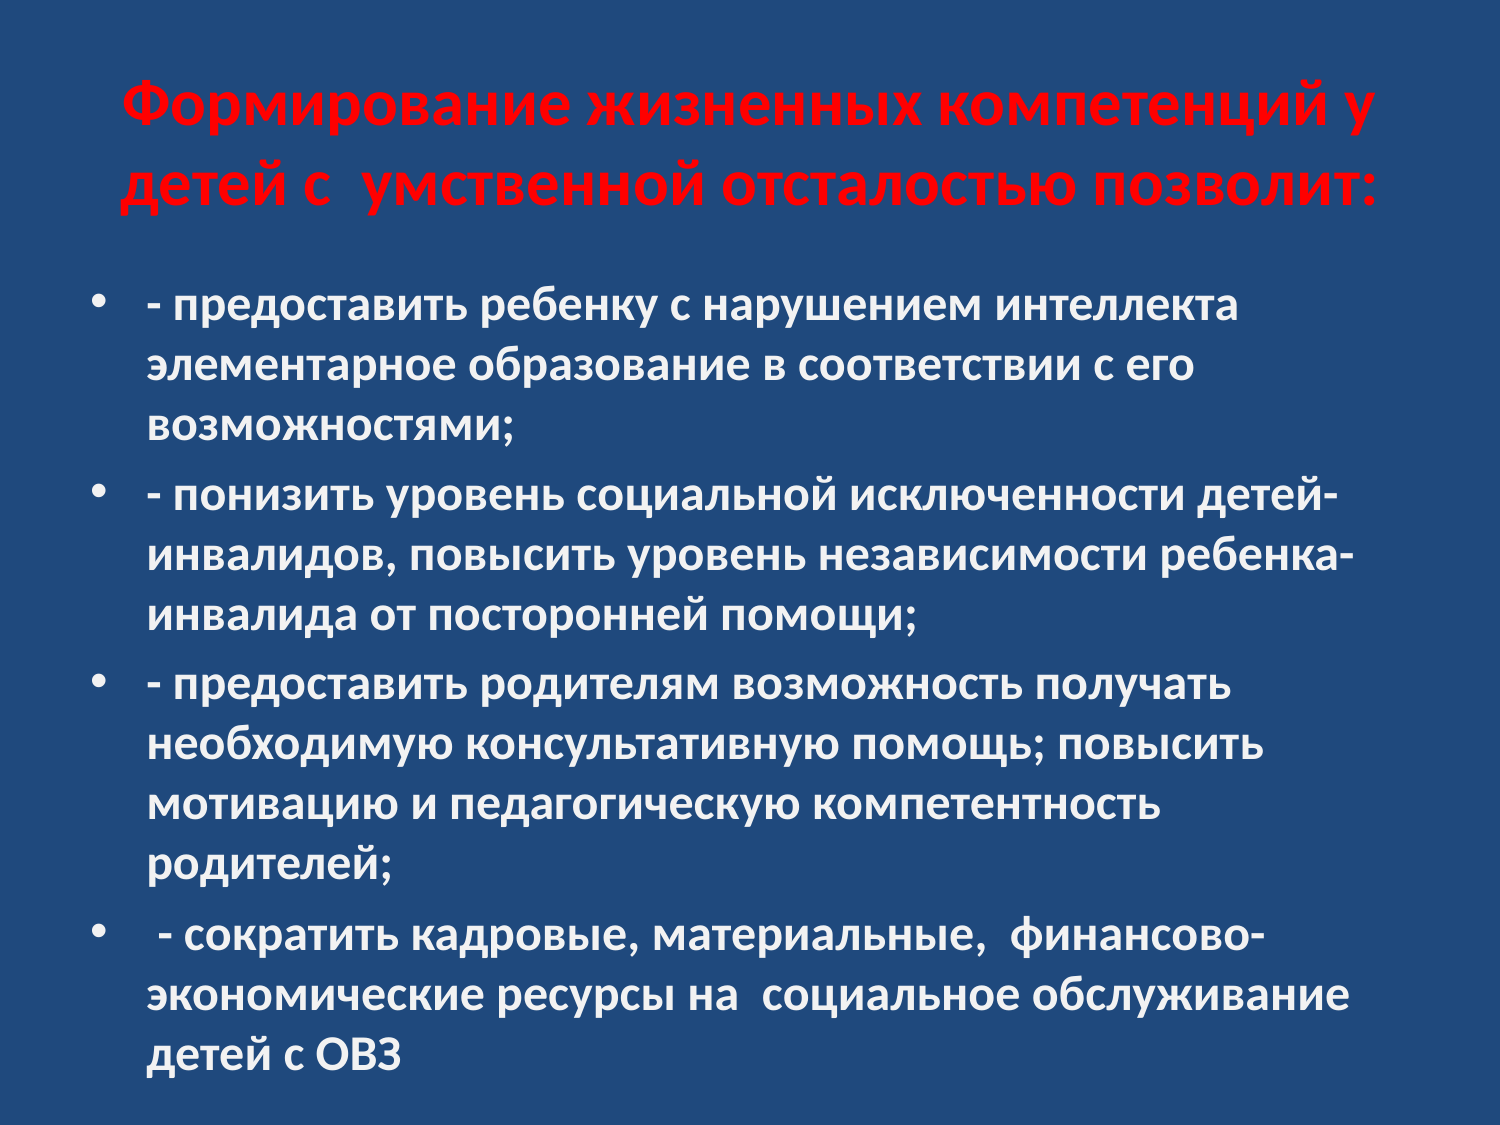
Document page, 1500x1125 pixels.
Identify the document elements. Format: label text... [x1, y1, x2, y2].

list - предоставить ребенку с нарушением интеллекта элементарное образование в соответствии с его возможностями; - понизить уровень социальной исключенности детей-инвалидов, повысить уровень независимости ребенка-инвалида от посторонней помощи; - предоставить родителям возможность получать необходимую консультативную помощь; повысить мотивацию и педагогическую компетентность родителей; - сократить кадровые, материальные, финансово-экономические ресурсы на социальное обслуживание детей с ОВЗ [74, 262, 1426, 1071]
title Формирование жизненных компетенций у детей с умственной отсталостью позволит: [74, 44, 1426, 233]
